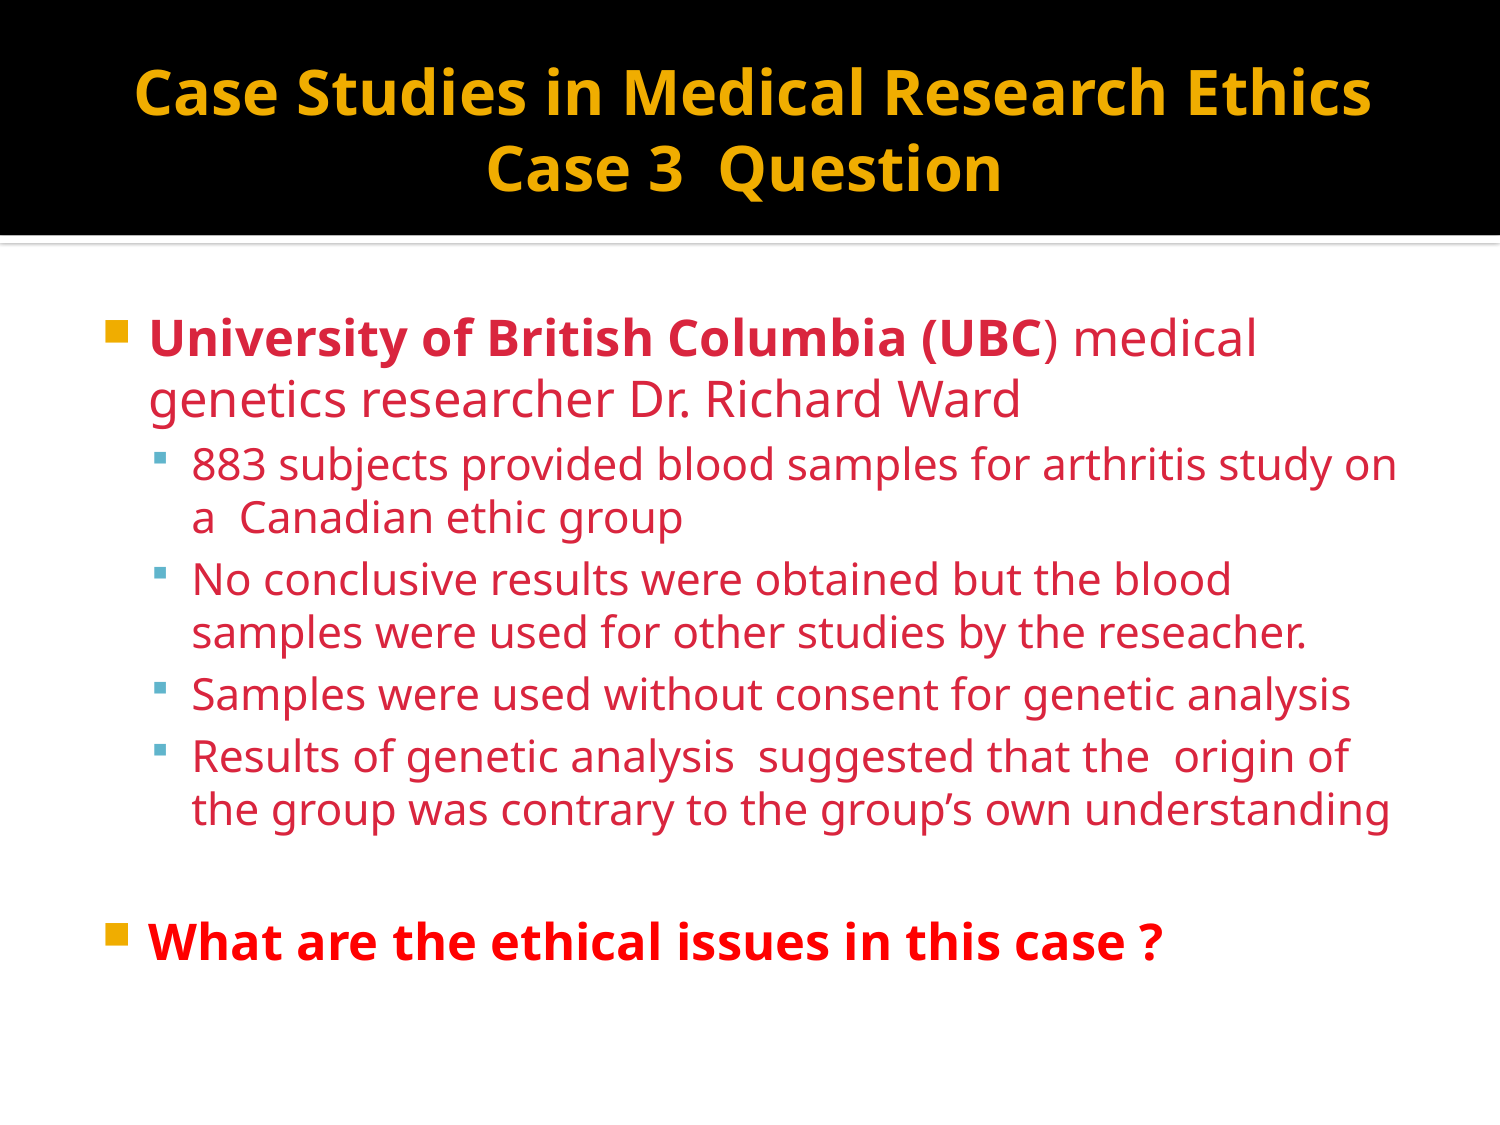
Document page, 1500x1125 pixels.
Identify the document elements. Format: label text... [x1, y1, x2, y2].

list University of British Columbia (UBC) medical genetics researcher Dr. Richard Ward 883 subjects provided blood samples for arthritis study on a Canadian ethic group No conclusive results were obtained but the blood samples were used for other studies by the reseacher. Samples were used without consent for genetic analysis Results of genetic analysis suggested that the origin of the group was contrary to the group’s own understanding What are the ethical issues in this case ? [75, 291, 1425, 1050]
title Case Studies in Medical Research Ethics Case 3 Question [75, 25, 1425, 231]
